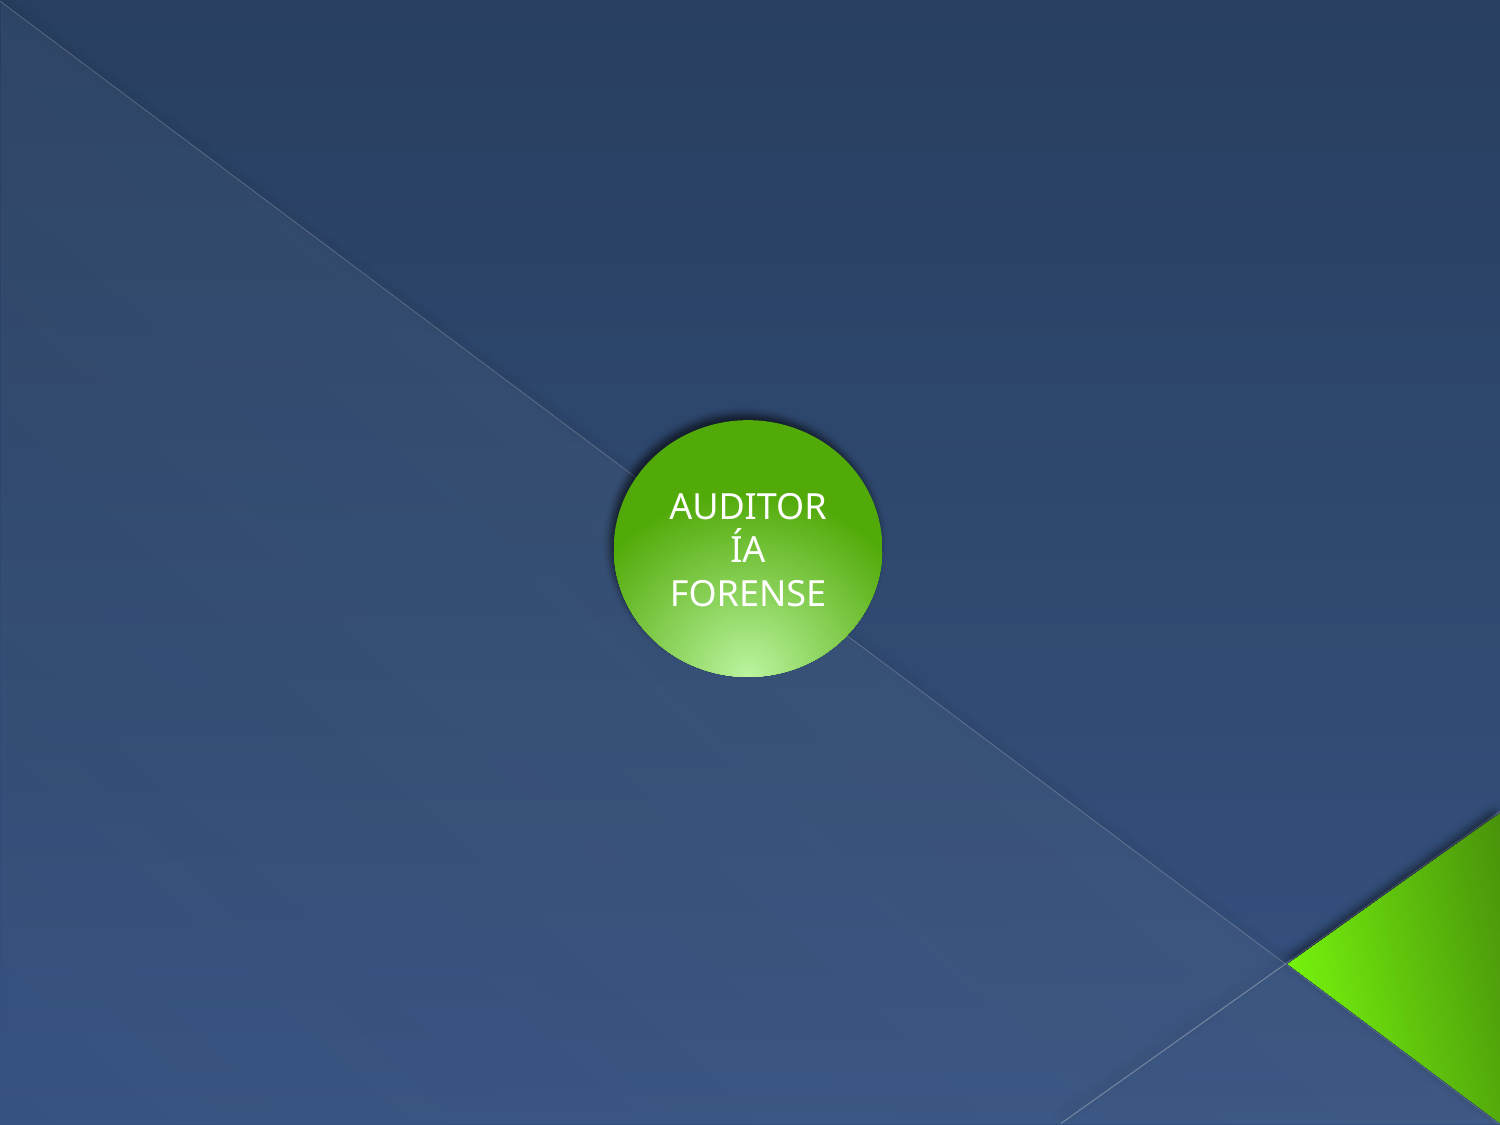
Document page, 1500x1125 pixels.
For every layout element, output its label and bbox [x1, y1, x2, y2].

text_box [210, 34, 1286, 1063]
